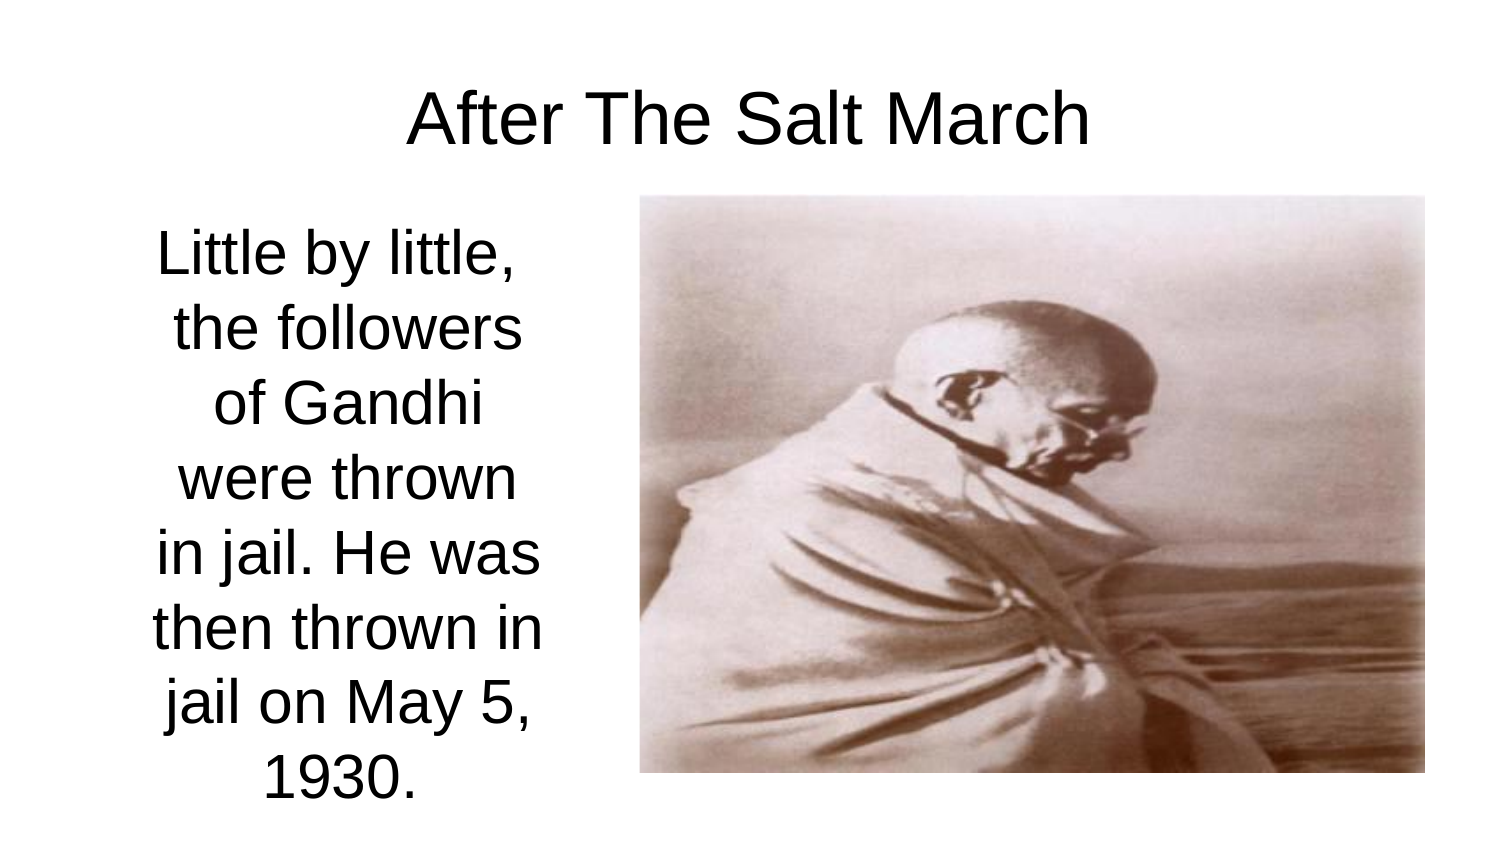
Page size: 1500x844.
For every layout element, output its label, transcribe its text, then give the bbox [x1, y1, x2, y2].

title After The Salt March [75, 33, 1425, 175]
list Little by little, the followers of Gandhi were thrown in jail. He was then thrown in jail on May 5, 1930. [75, 196, 567, 717]
text_box [639, 194, 1425, 773]
